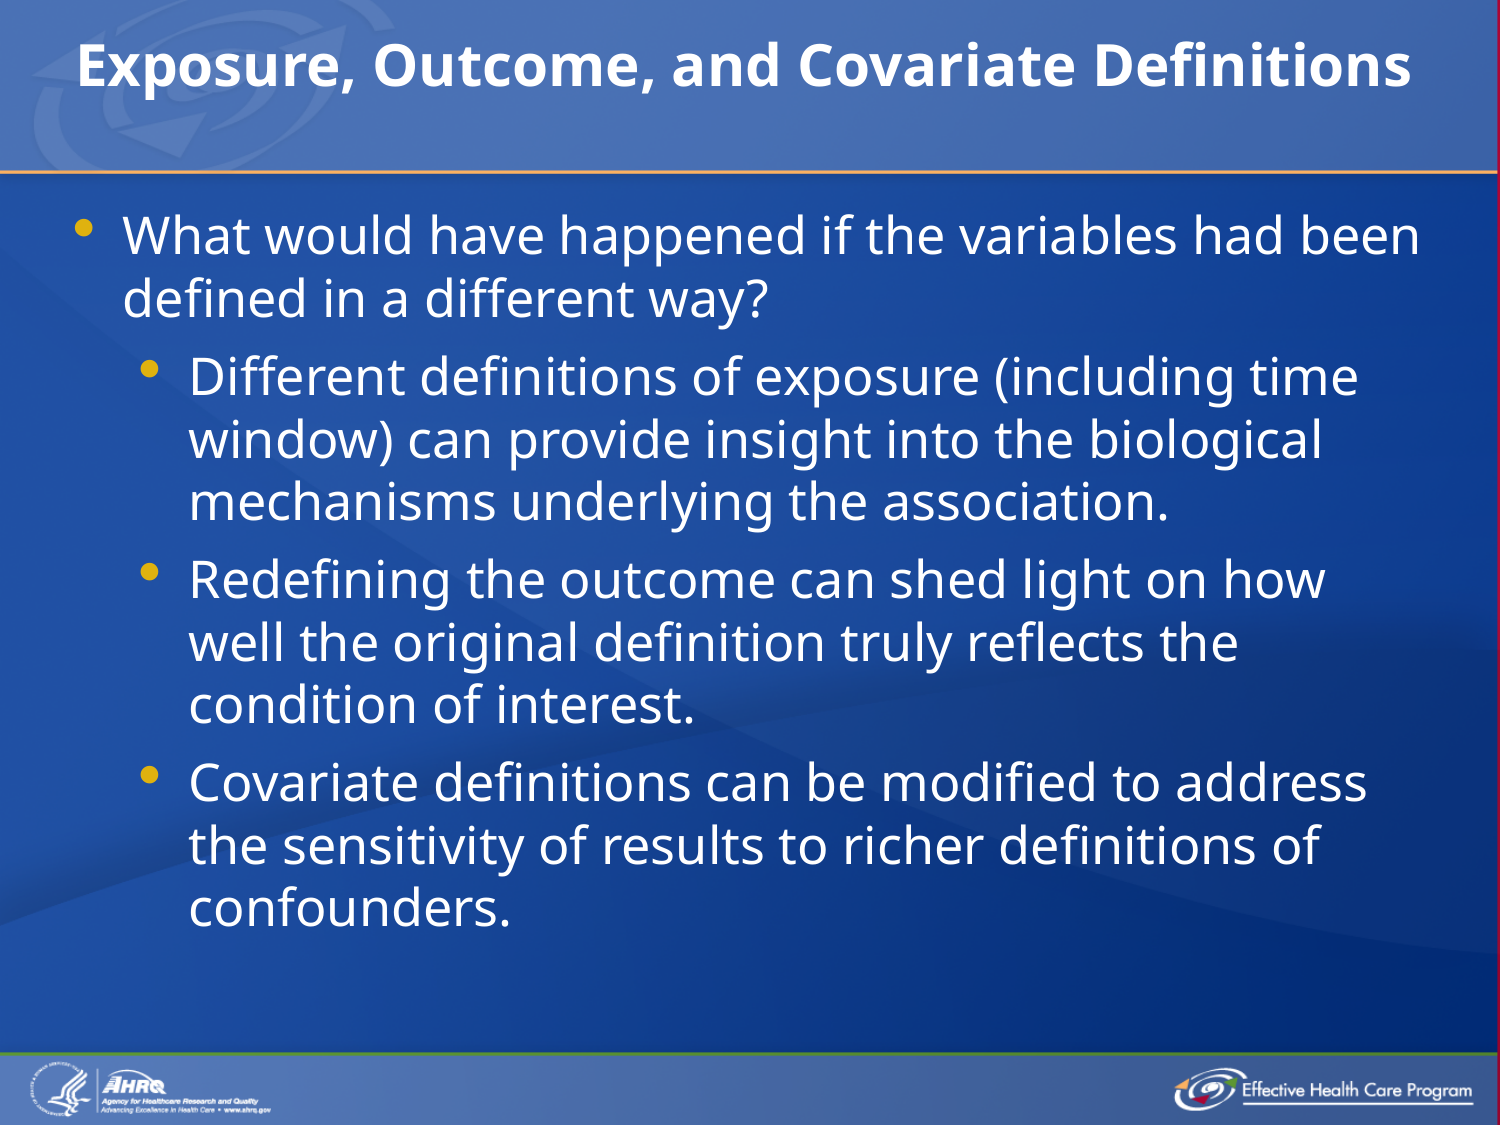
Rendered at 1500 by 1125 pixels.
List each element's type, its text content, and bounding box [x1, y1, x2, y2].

title Exposure, Outcome, and Covariate Definitions [75, 21, 1425, 163]
picture [0, 0, 1500, 1125]
list What would have happened if the variables had been defined in a different way? Different definitions of exposure (including time window) can provide insight into the biological mechanisms underlying the association. Redefining the outcome can shed light on how well the original definition truly reflects the condition of interest. Covariate definitions can be modified to address the sensitivity of results to richer definitions of confounders. [75, 202, 1425, 995]
